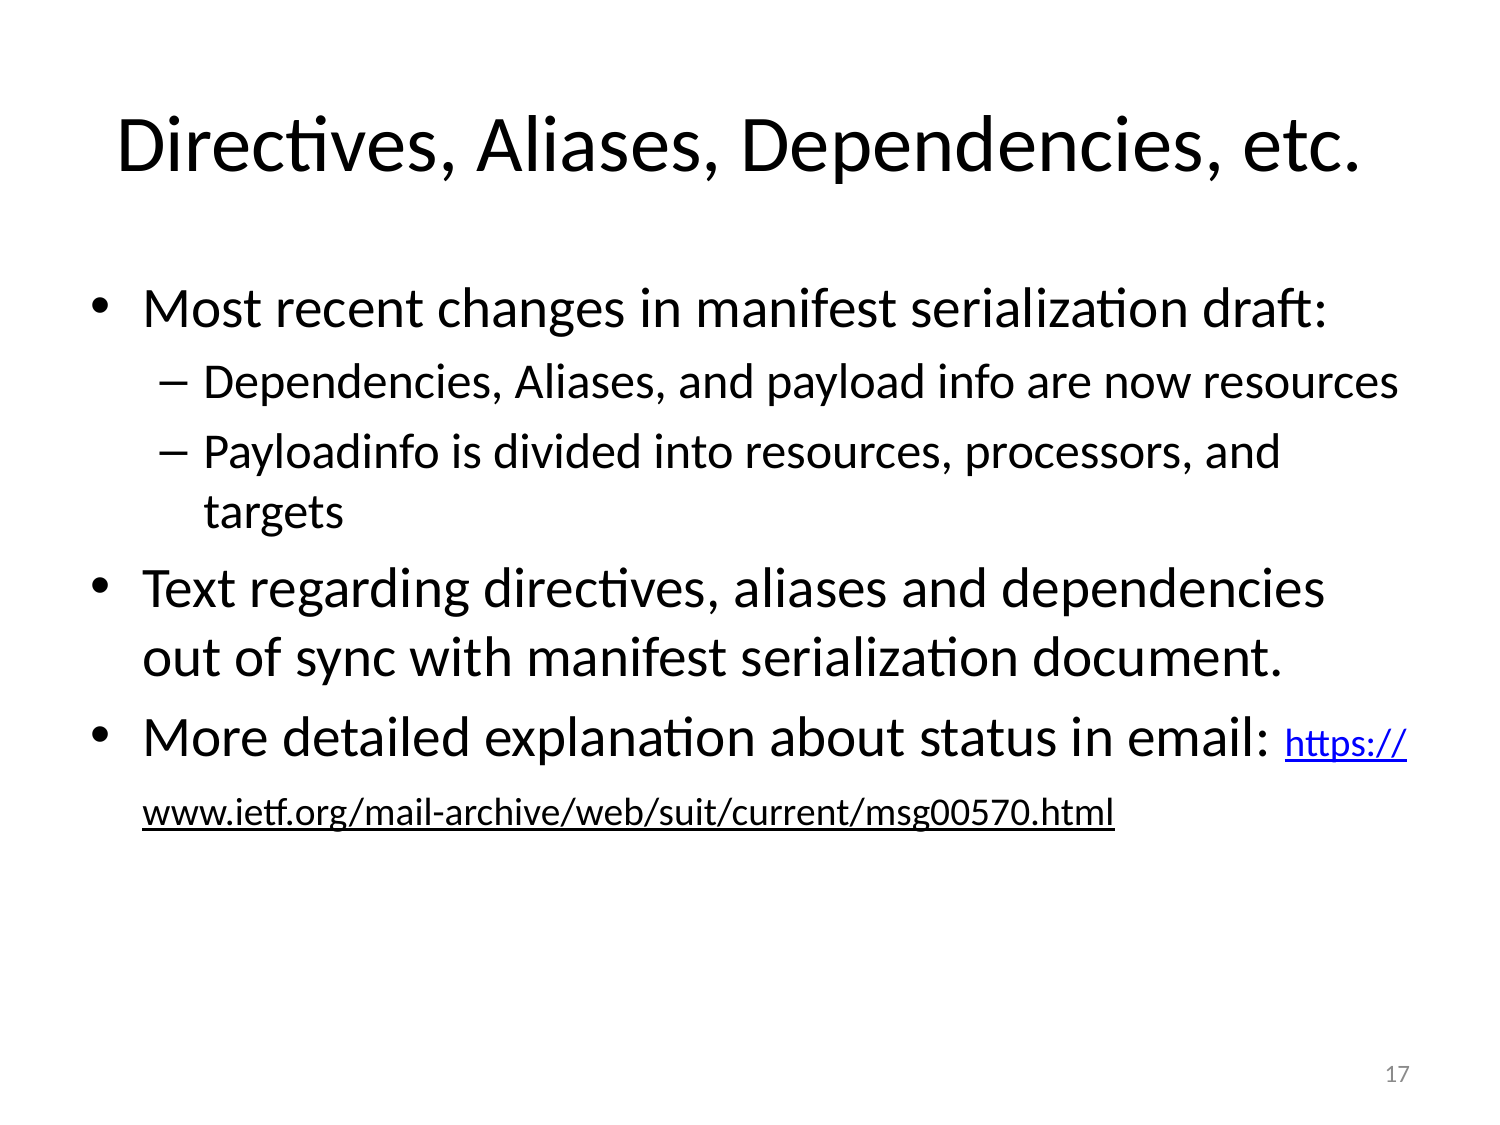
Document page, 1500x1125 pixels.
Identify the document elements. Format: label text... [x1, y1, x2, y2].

slide_number 17 [1074, 1042, 1425, 1103]
list Most recent changes in manifest serialization draft: Dependencies, Aliases, and payload info are now resources Payloadinfo is divided into resources, processors, and targets Text regarding directives, aliases and dependencies out of sync with manifest serialization document. More detailed explanation about status in email: https://www.ietf.org/mail-archive/web/suit/current/msg00570.html [75, 262, 1425, 1005]
title Directives, Aliases, Dependencies, etc. [75, 45, 1425, 233]
